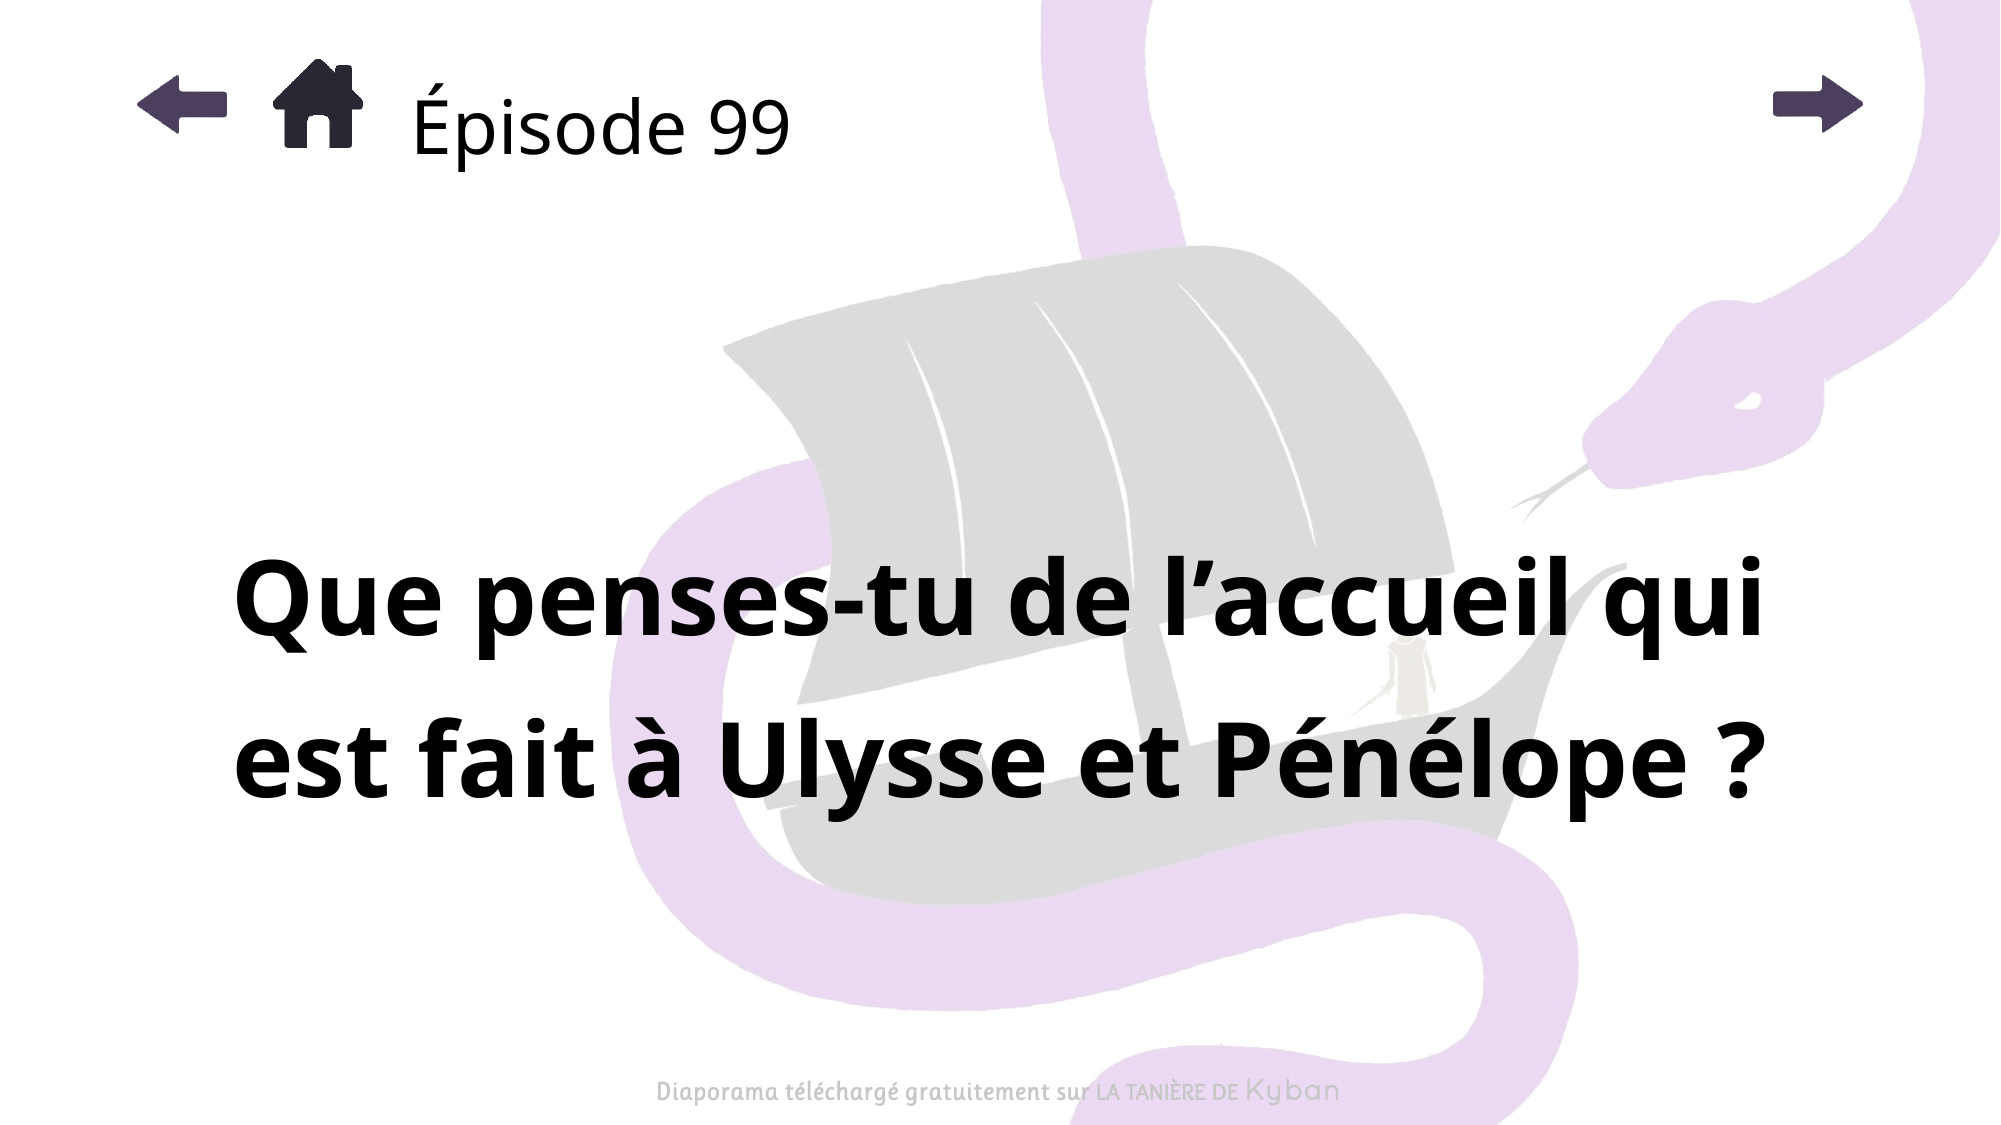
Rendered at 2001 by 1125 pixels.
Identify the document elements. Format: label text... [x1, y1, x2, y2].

picture [0, 0, 2001, 1125]
title Épisode 99 [395, 59, 1863, 202]
list Que penses-tu de l’accueil qui est fait à Ulysse et Pénélope ? [137, 299, 1863, 1014]
